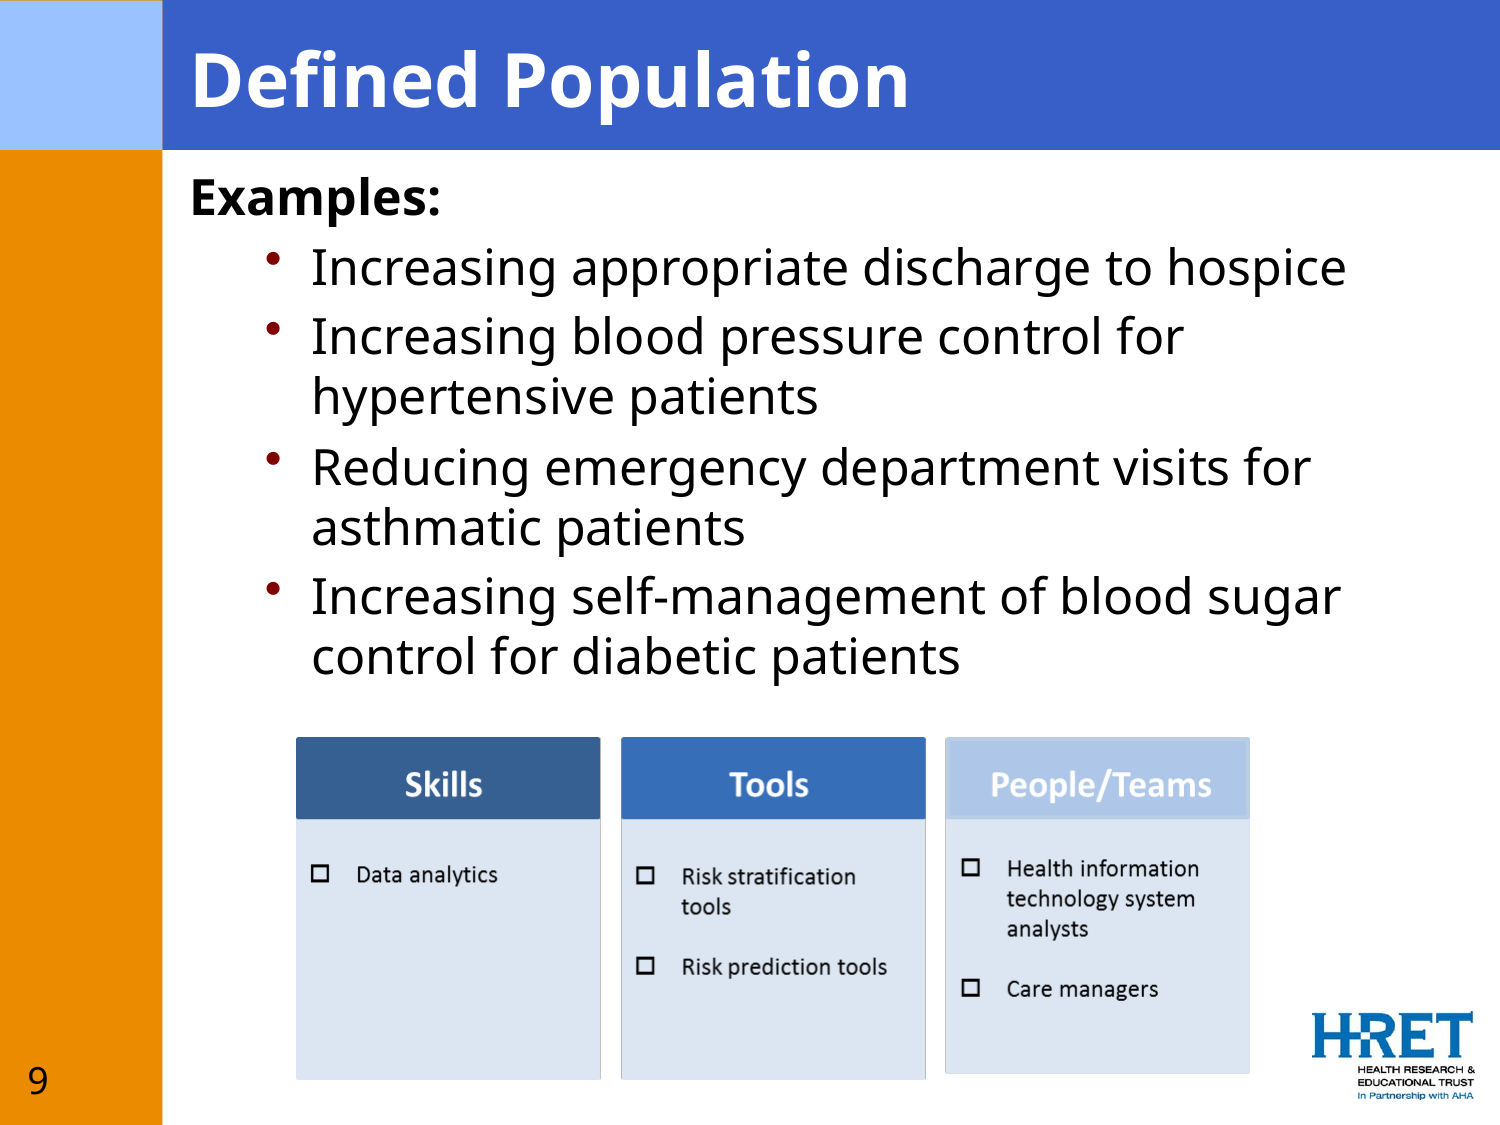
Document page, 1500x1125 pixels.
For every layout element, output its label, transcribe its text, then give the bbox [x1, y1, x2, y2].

text_box 9 [12, 1049, 88, 1110]
title Defined Population [174, 24, 1438, 150]
list Examples: Increasing appropriate discharge to hospice Increasing blood pressure control for hypertensive patients Reducing emergency department visits for asthmatic patients Increasing self-management of blood sugar control for diabetic patients [174, 157, 1500, 963]
picture [294, 737, 1251, 1080]
picture [1312, 1011, 1475, 1100]
